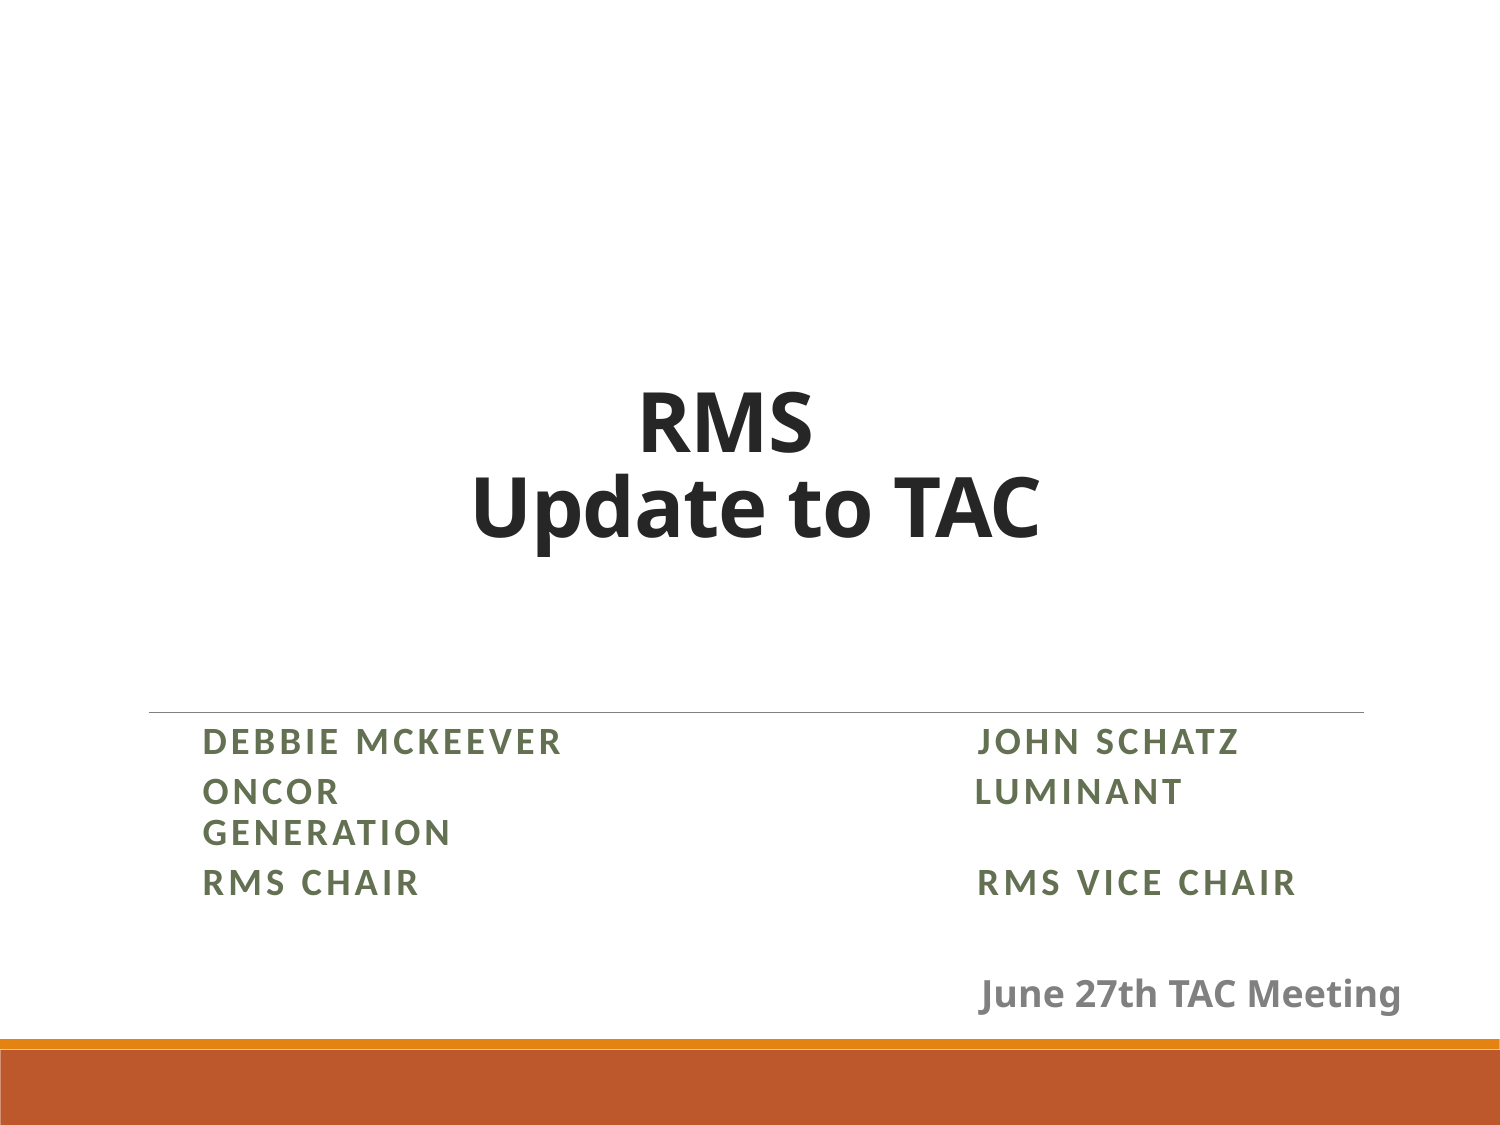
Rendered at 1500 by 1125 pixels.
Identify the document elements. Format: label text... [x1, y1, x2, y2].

title RMS Update to TAC [99, 237, 1413, 563]
subtitle Debbie mckeever JOHN SCHATZ Oncor Luminant Generation RMS CHAIR RMS VICE CHAIR [187, 687, 1413, 932]
text_box June 27th TAC Meeting [966, 962, 1428, 1023]
